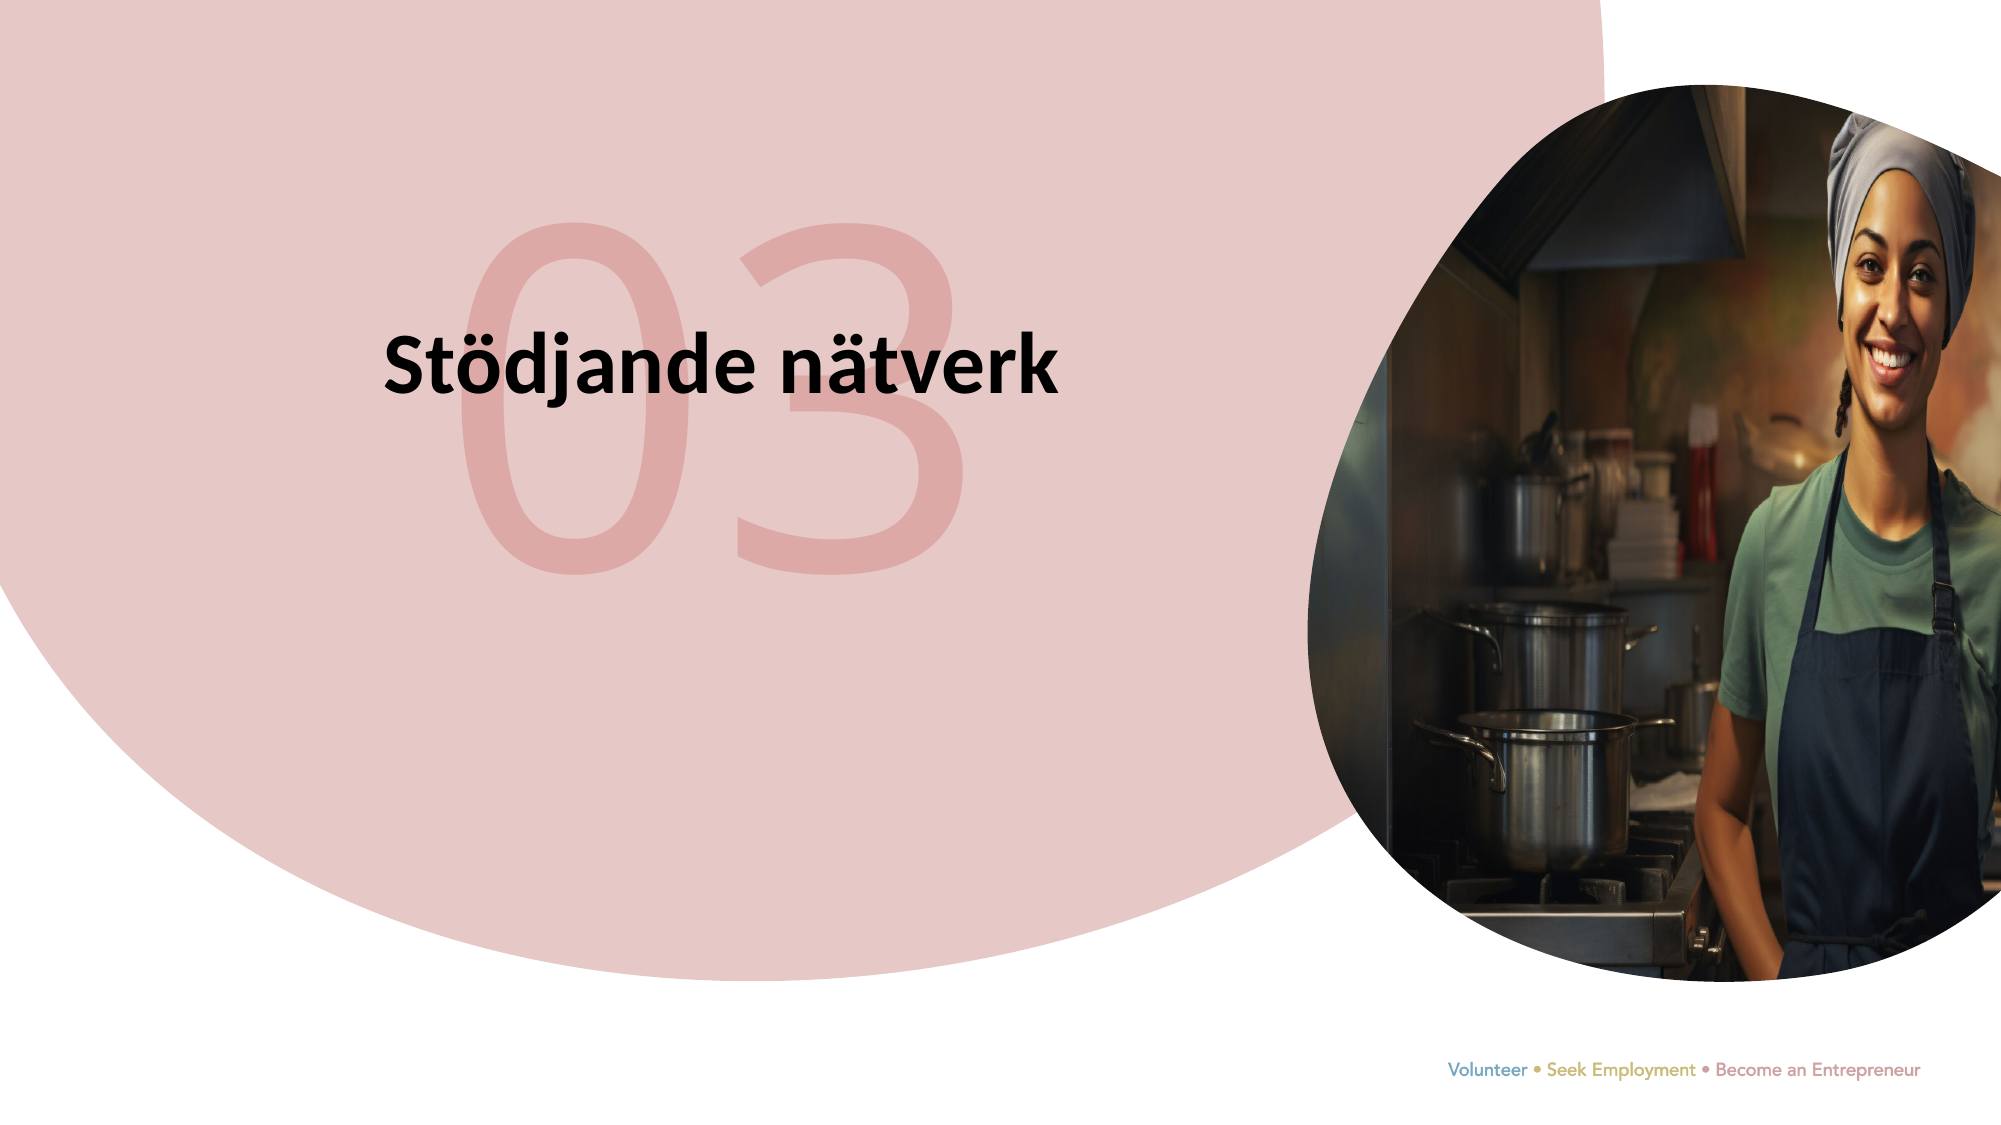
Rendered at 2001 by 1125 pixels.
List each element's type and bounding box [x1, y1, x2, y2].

text_box [0, 0, 1606, 1027]
text_box [1418, 1046, 1971, 1103]
picture [1307, 84, 2001, 982]
